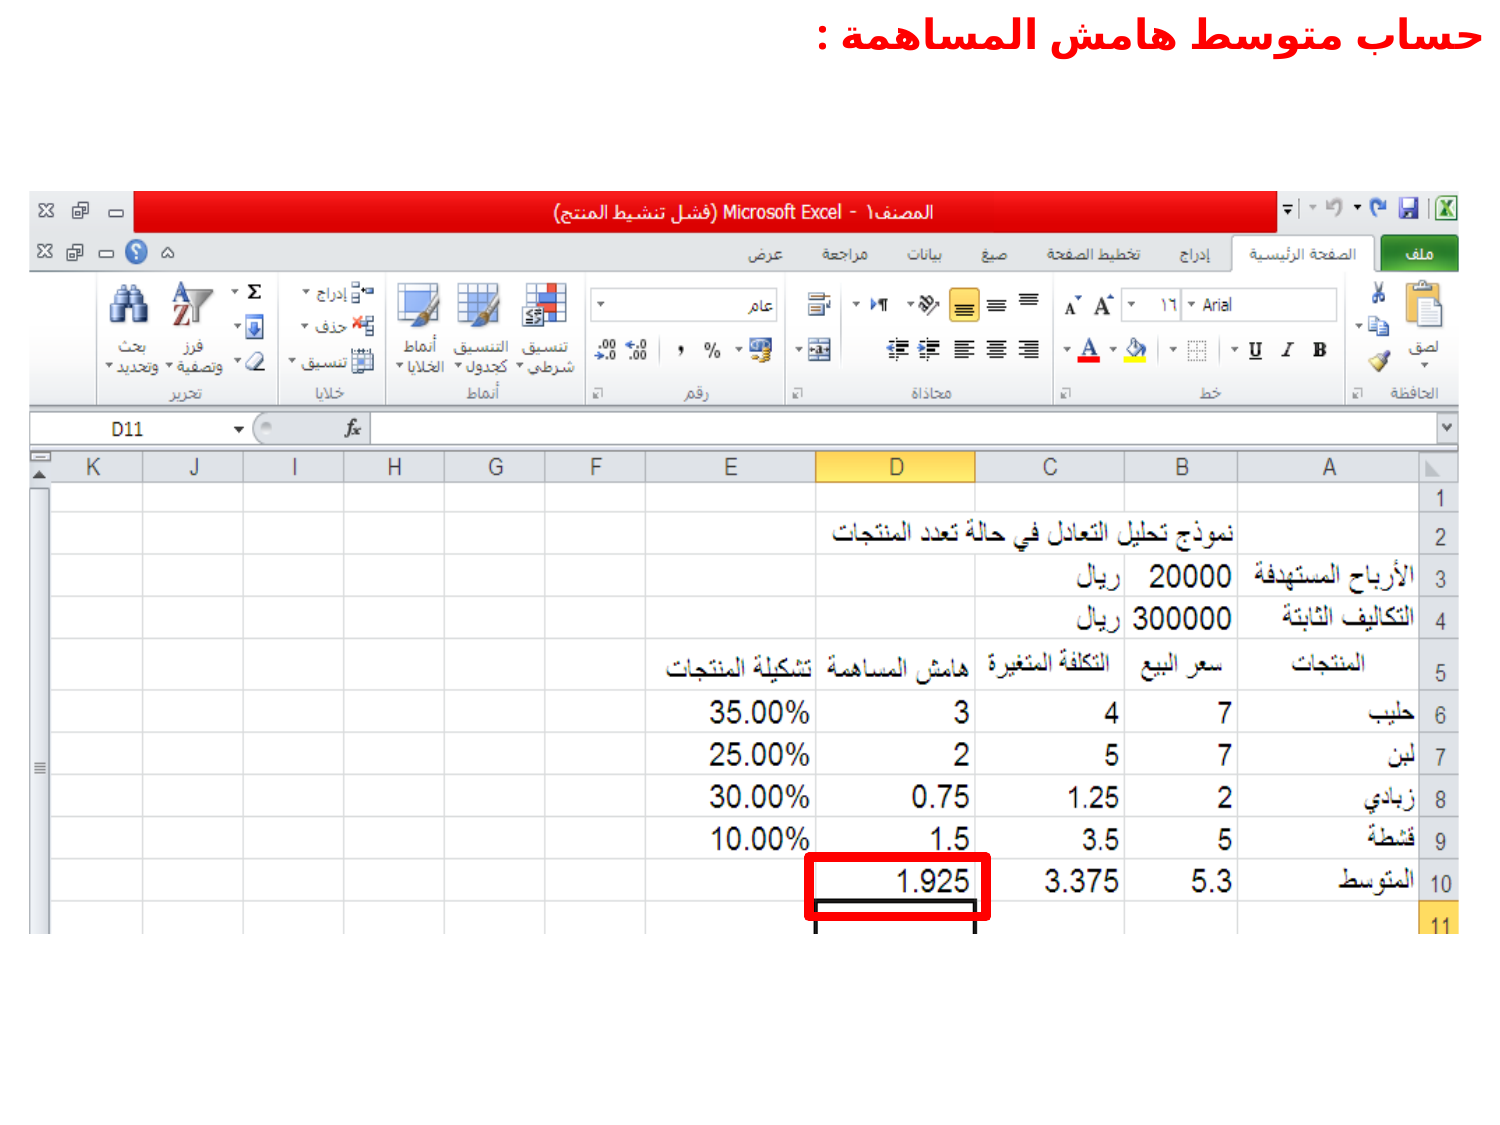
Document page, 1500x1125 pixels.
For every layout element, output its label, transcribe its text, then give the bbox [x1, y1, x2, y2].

picture [29, 190, 1459, 935]
text_box حساب متوسط هامش المساهمة : [247, 0, 1500, 65]
